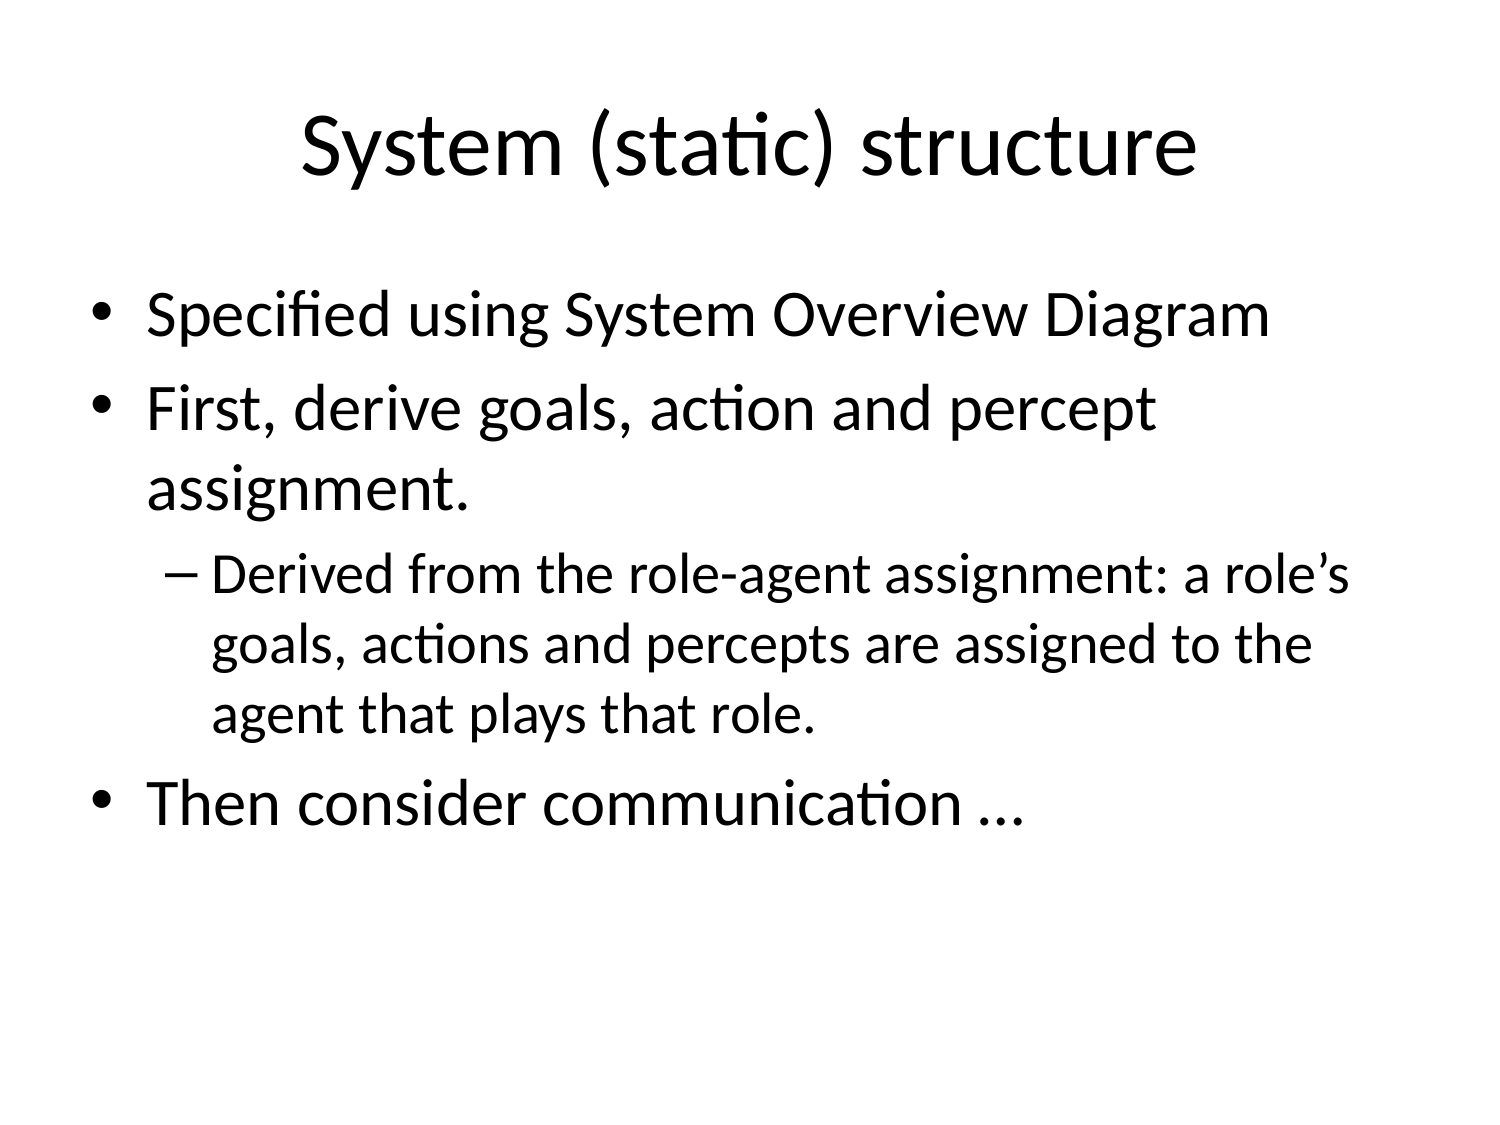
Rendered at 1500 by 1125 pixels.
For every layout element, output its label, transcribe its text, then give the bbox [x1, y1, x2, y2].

list Specified using System Overview Diagram First, derive goals, action and percept assignment. Derived from the role-agent assignment: a role’s goals, actions and percepts are assigned to the agent that plays that role. Then consider communication … [75, 262, 1425, 1005]
title System (static) structure [75, 45, 1425, 233]
